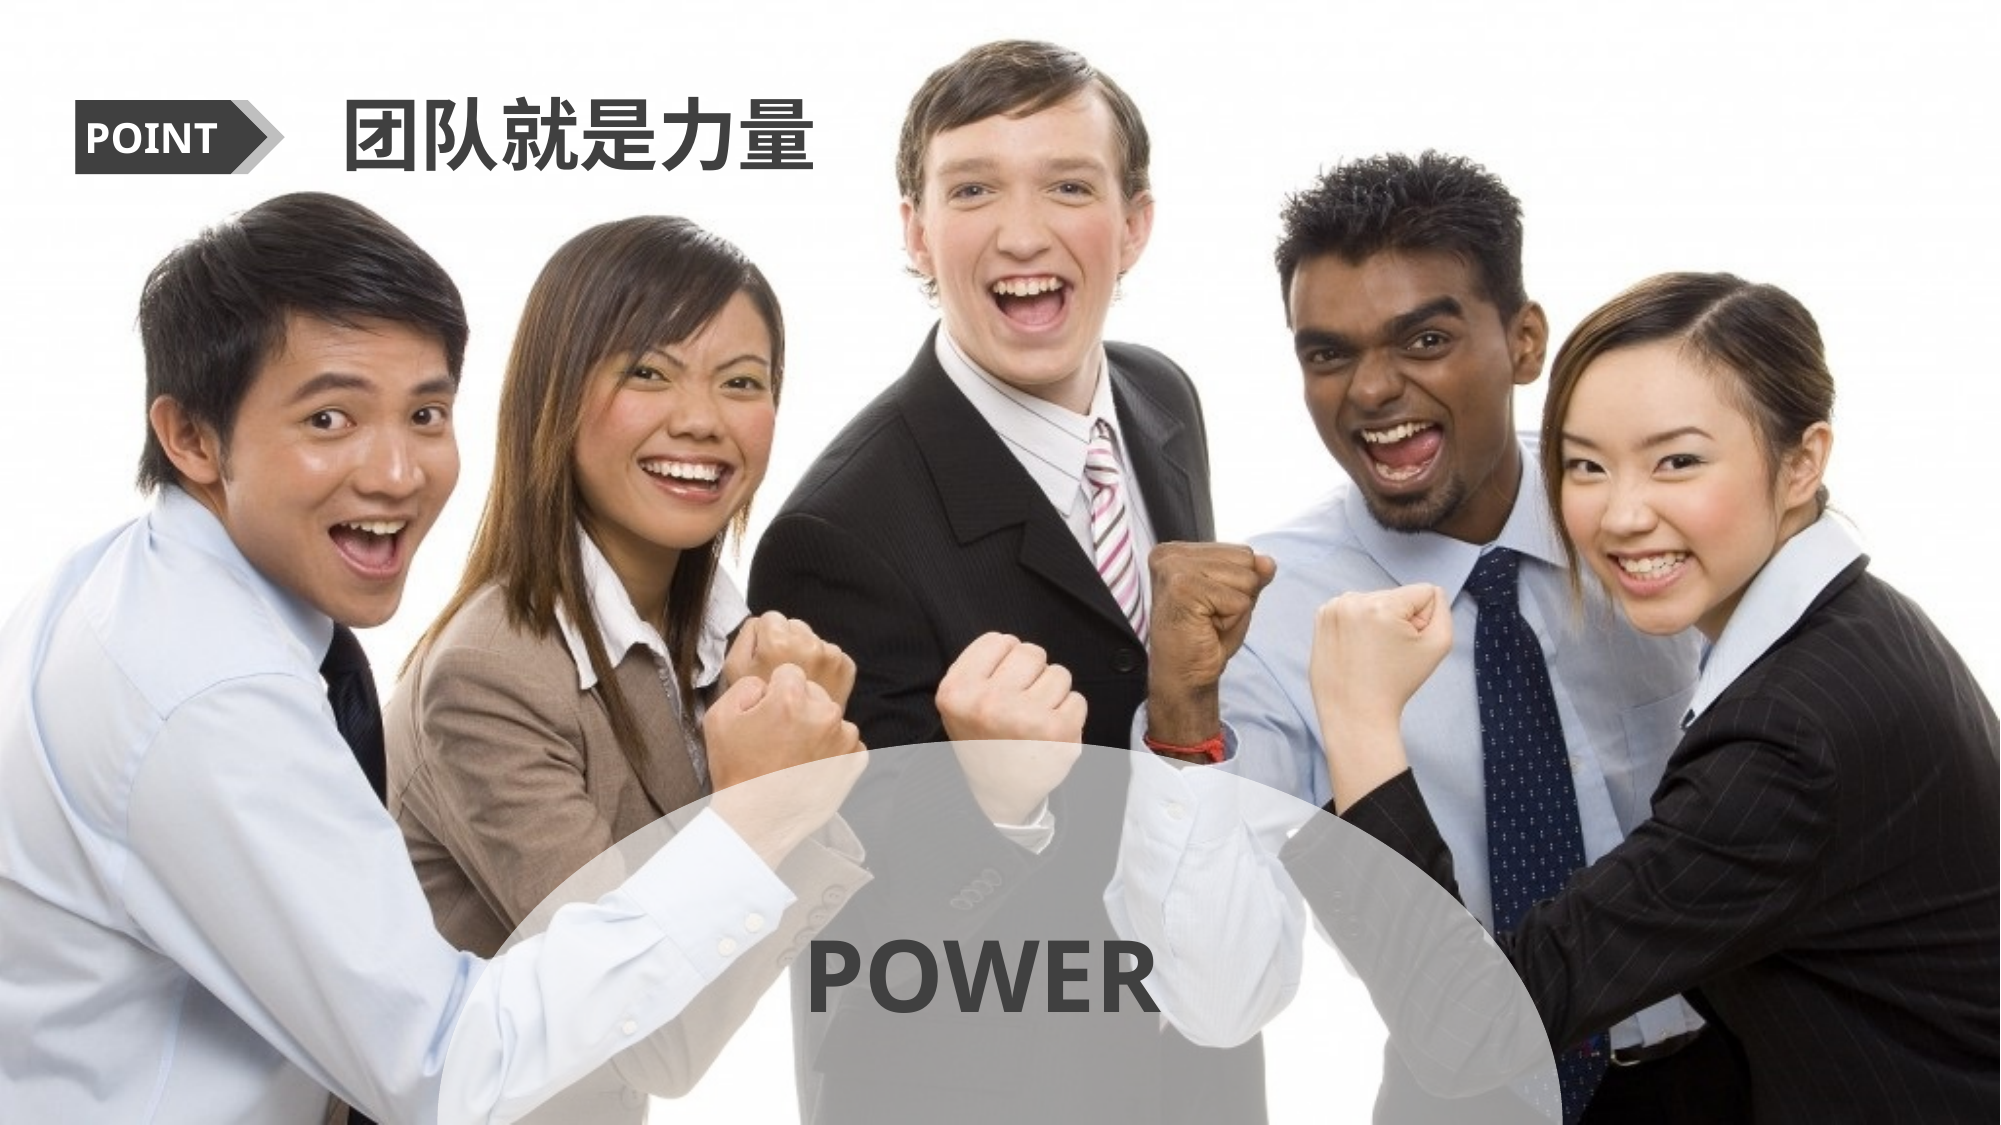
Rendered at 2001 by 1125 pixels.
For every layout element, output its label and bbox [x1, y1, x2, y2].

text_box [75, 99, 286, 175]
picture [0, 0, 2000, 1125]
